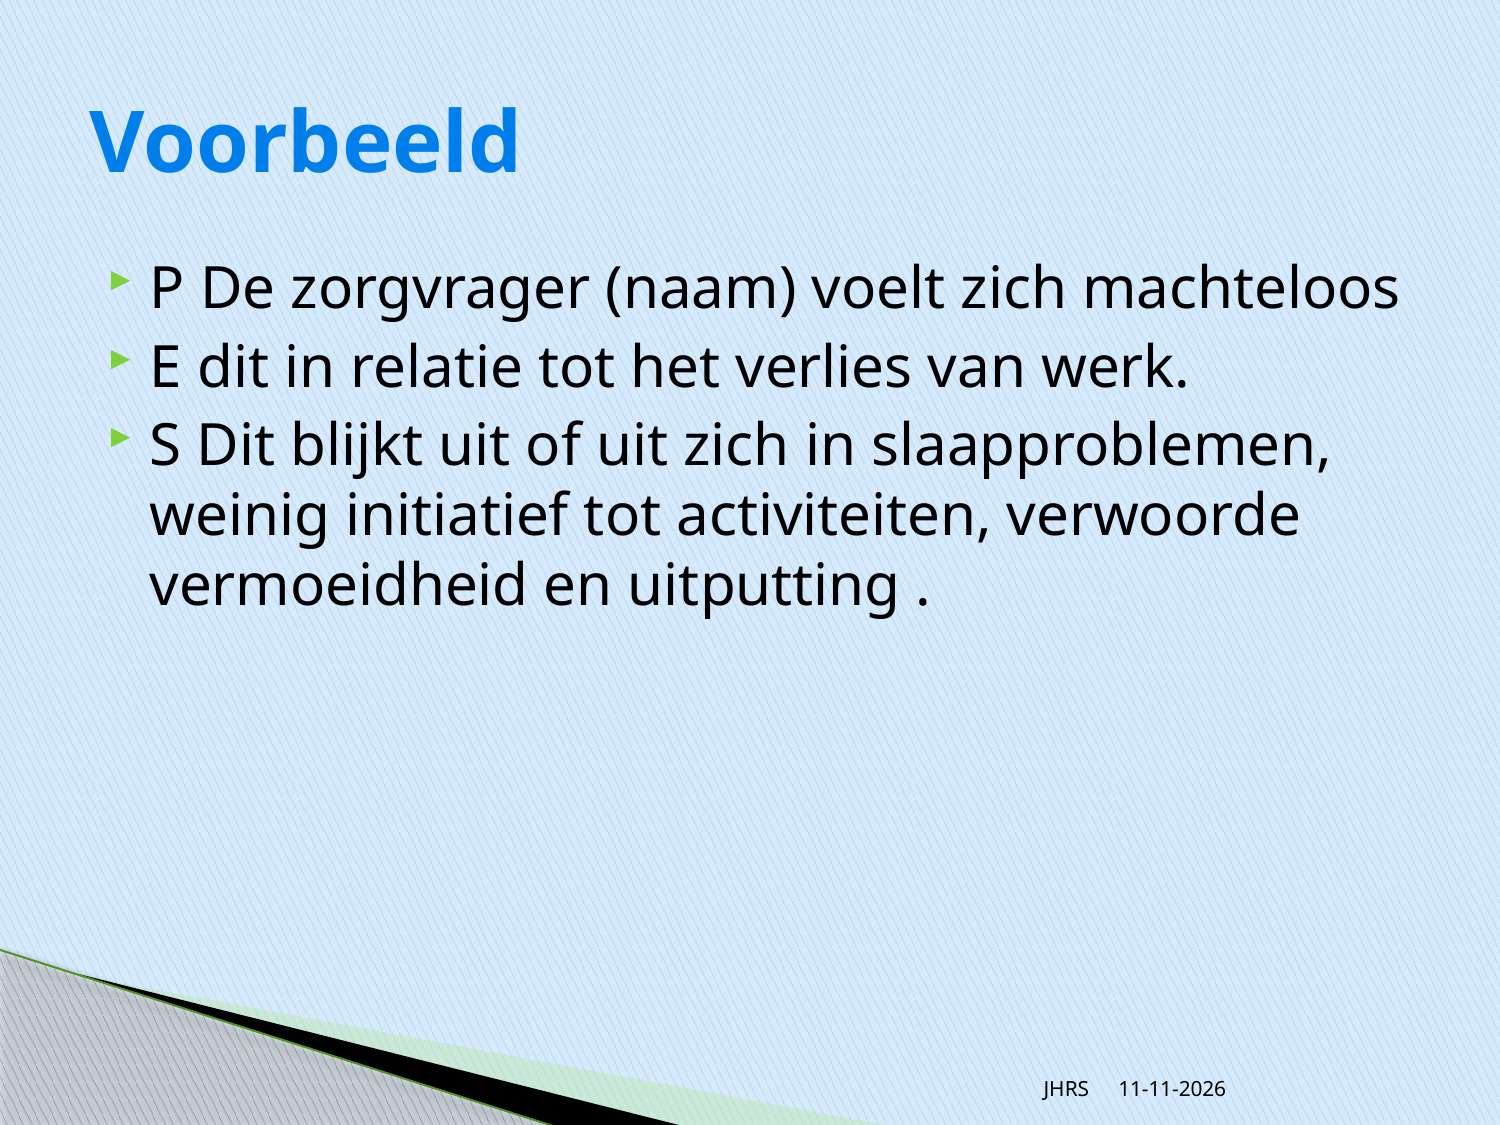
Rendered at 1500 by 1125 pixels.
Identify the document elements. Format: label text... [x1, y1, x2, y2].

footer JHRS [718, 1051, 1105, 1112]
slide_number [1105, 1051, 1419, 1112]
title Voorbeeld [75, 45, 1425, 233]
list P De zorgvrager (naam) voelt zich machteloos E dit in relatie tot het verlies van werk. S Dit blijkt uit of uit zich in slaapproblemen, weinig initiatief tot activiteiten, verwoorde vermoeidheid en uitputting . [75, 243, 1425, 986]
